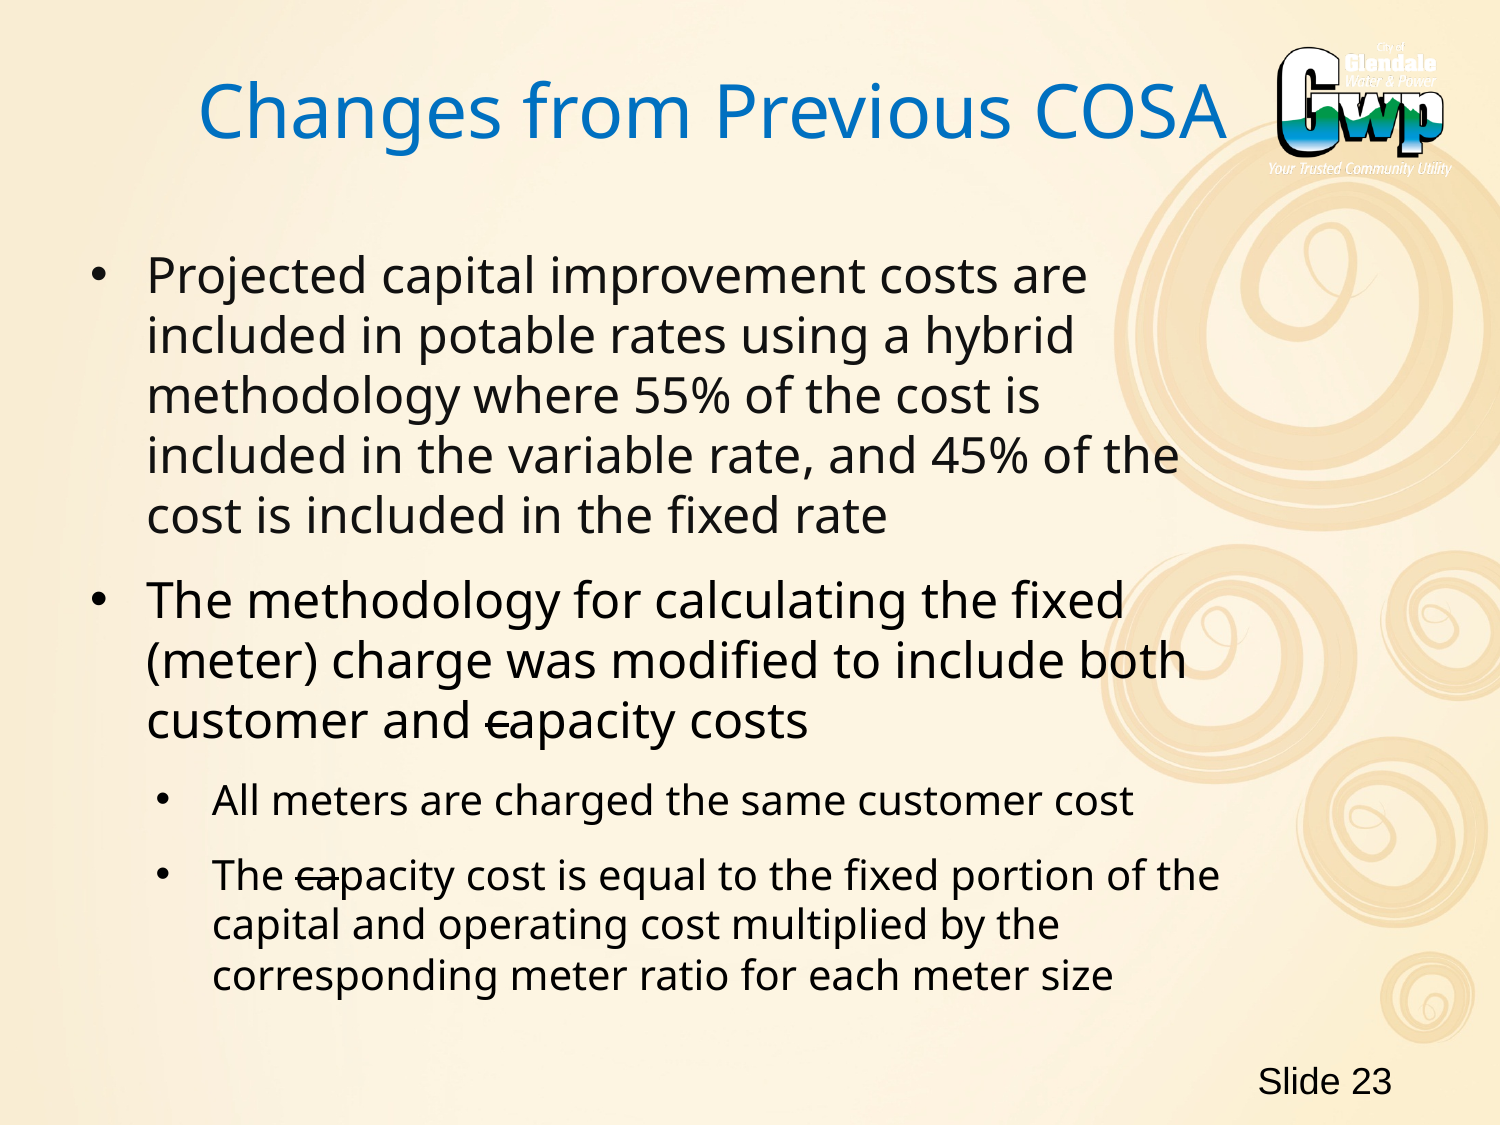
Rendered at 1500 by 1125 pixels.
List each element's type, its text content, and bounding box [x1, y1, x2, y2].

text_box Projected capital improvement costs are included in potable rates using a hybrid methodology where 55% of the cost is included in the variable rate, and 45% of the cost is included in the fixed rate The methodology for calculating the fixed (meter) charge was modified to include both customer and capacity costs All meters are charged the same customer cost The capacity cost is equal to the fixed portion of the capital and operating cost multiplied by the corresponding meter ratio for each meter size [75, 235, 1238, 1050]
title Changes from Previous COSA [37, 42, 1268, 176]
text_box Slide 23 [1149, 1049, 1500, 1125]
picture [0, 0, 1500, 1125]
